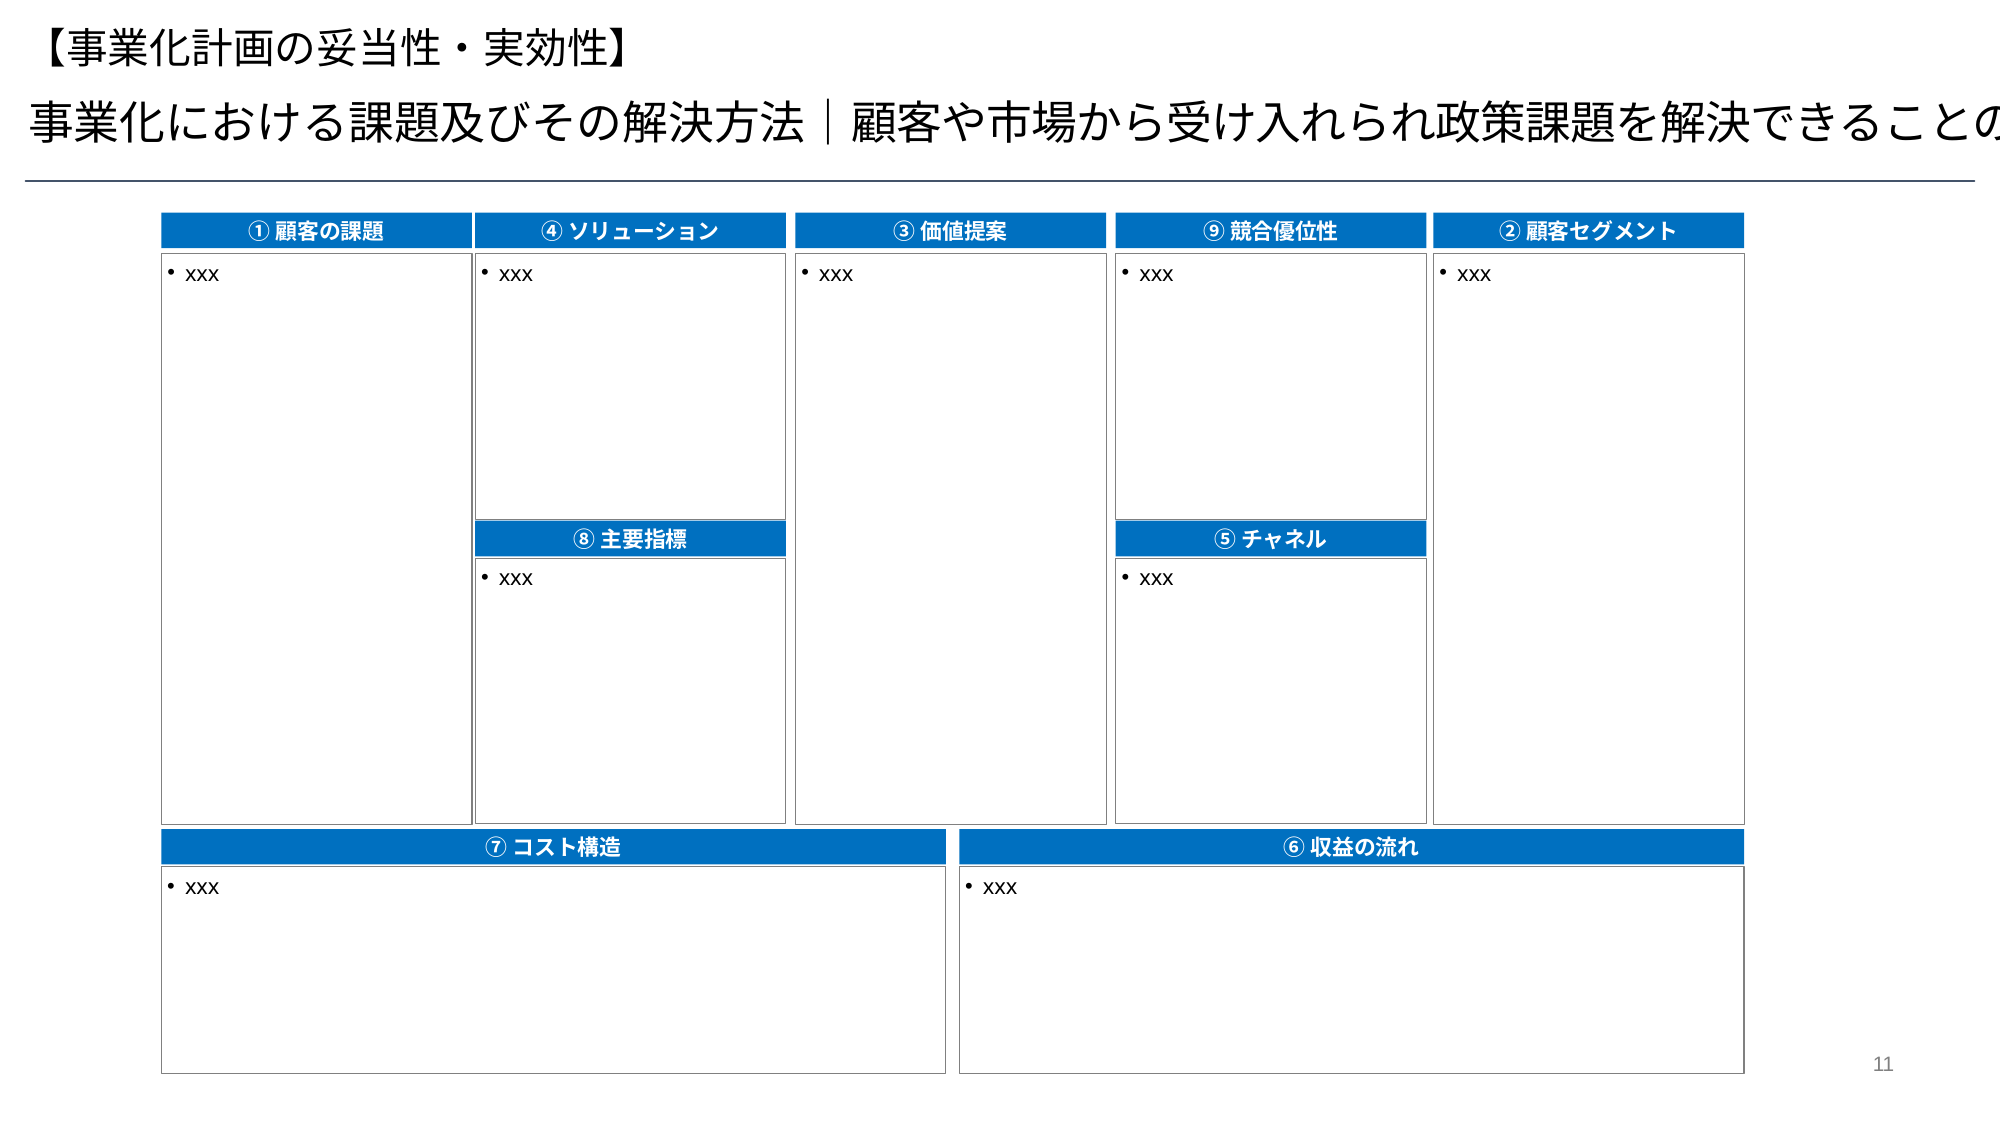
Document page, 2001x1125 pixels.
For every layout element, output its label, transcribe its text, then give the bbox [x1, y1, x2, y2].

text_box ５．事業化における課題及びその解決方法｜顧客や市場から受け入れられ政策課題を解決できることの説明 [0, 100, 2000, 150]
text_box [161, 212, 1745, 1074]
text_box 【事業化計画の妥当性・実効性】 [24, 28, 1818, 74]
